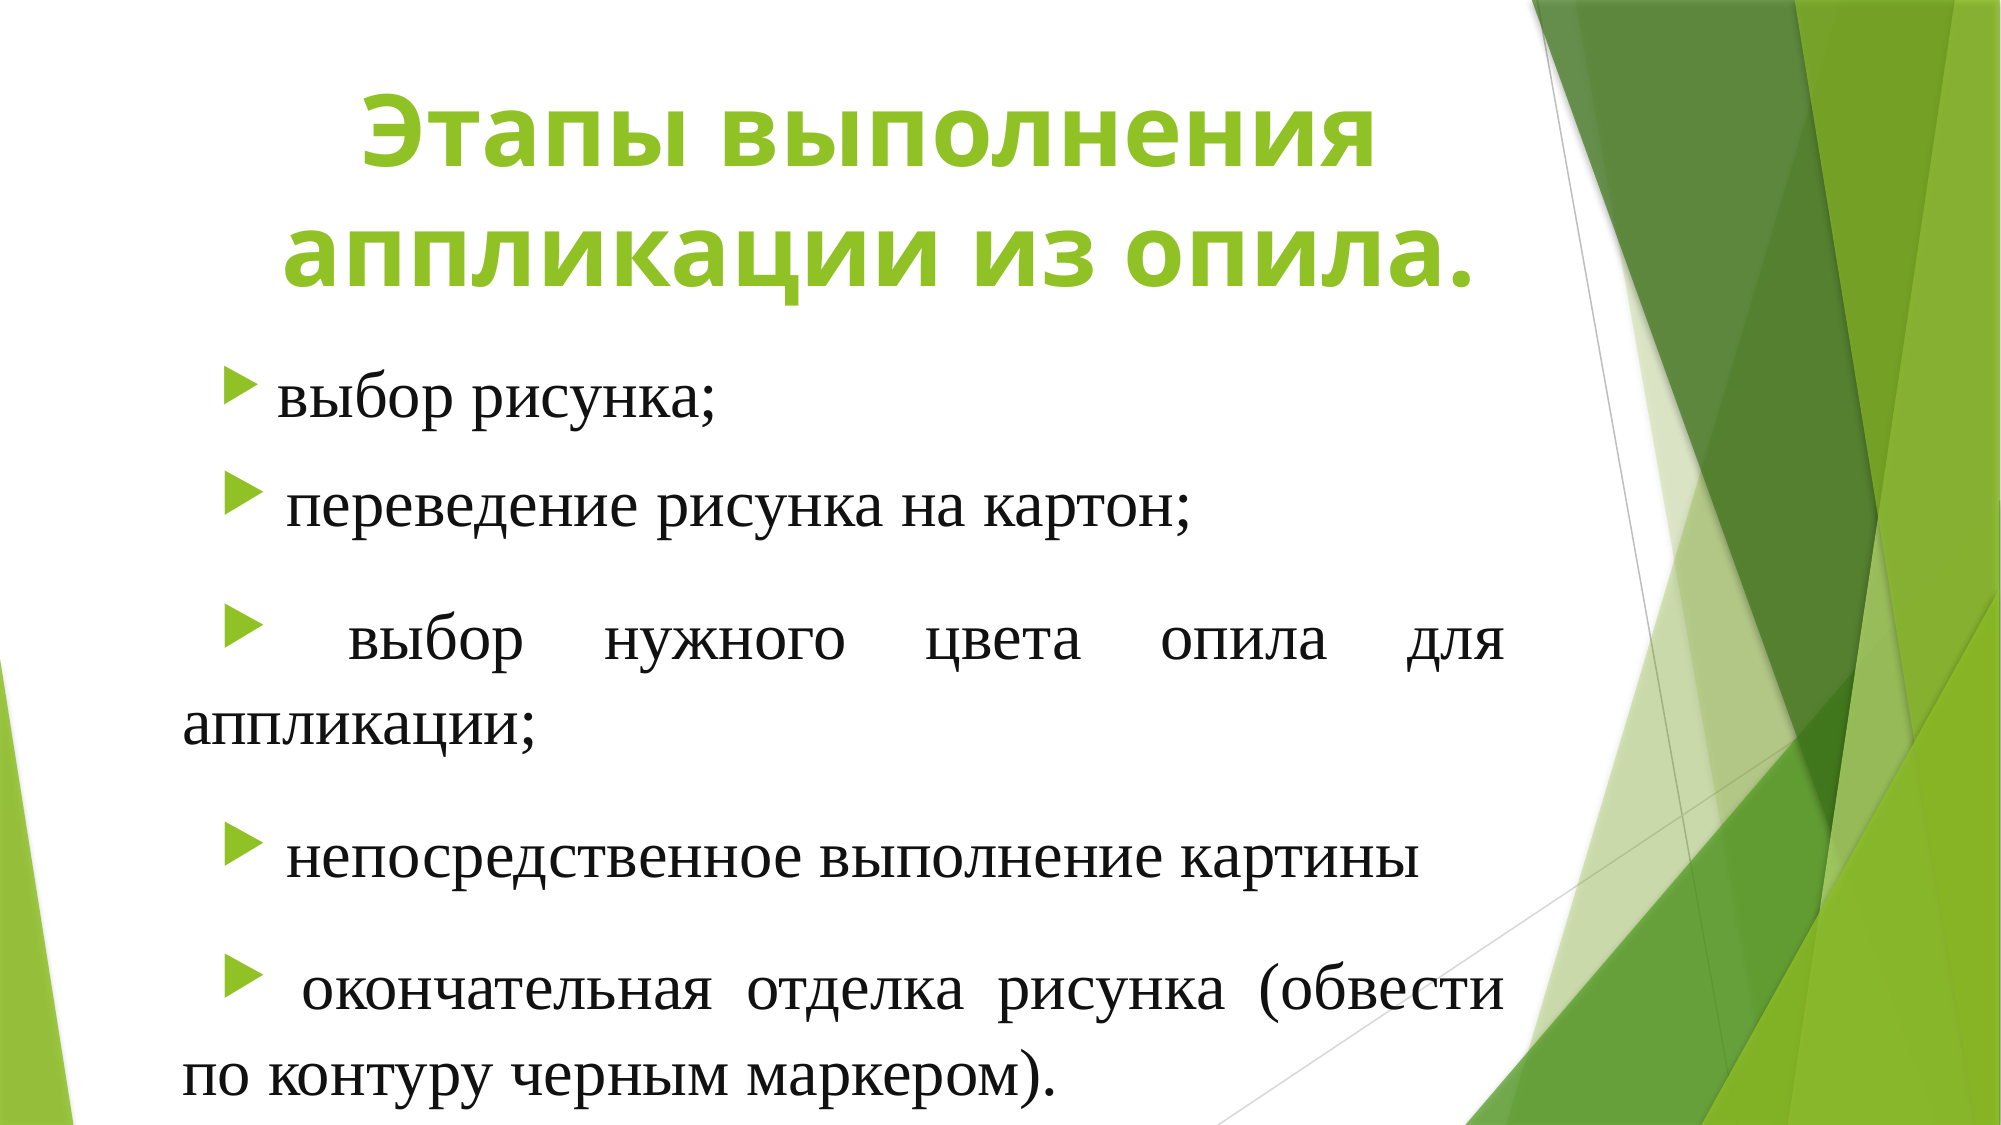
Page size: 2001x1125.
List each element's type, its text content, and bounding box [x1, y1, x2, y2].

title Этапы выполнения аппликации из опила. [111, 58, 1522, 338]
list выбор рисунка; переведение рисунка на картон; выбор нужного цвета опила для аппликации; непосредственное выполнение картины окончательная отделка рисунка (обвести по контуру черным маркером). [111, 338, 1522, 1033]
